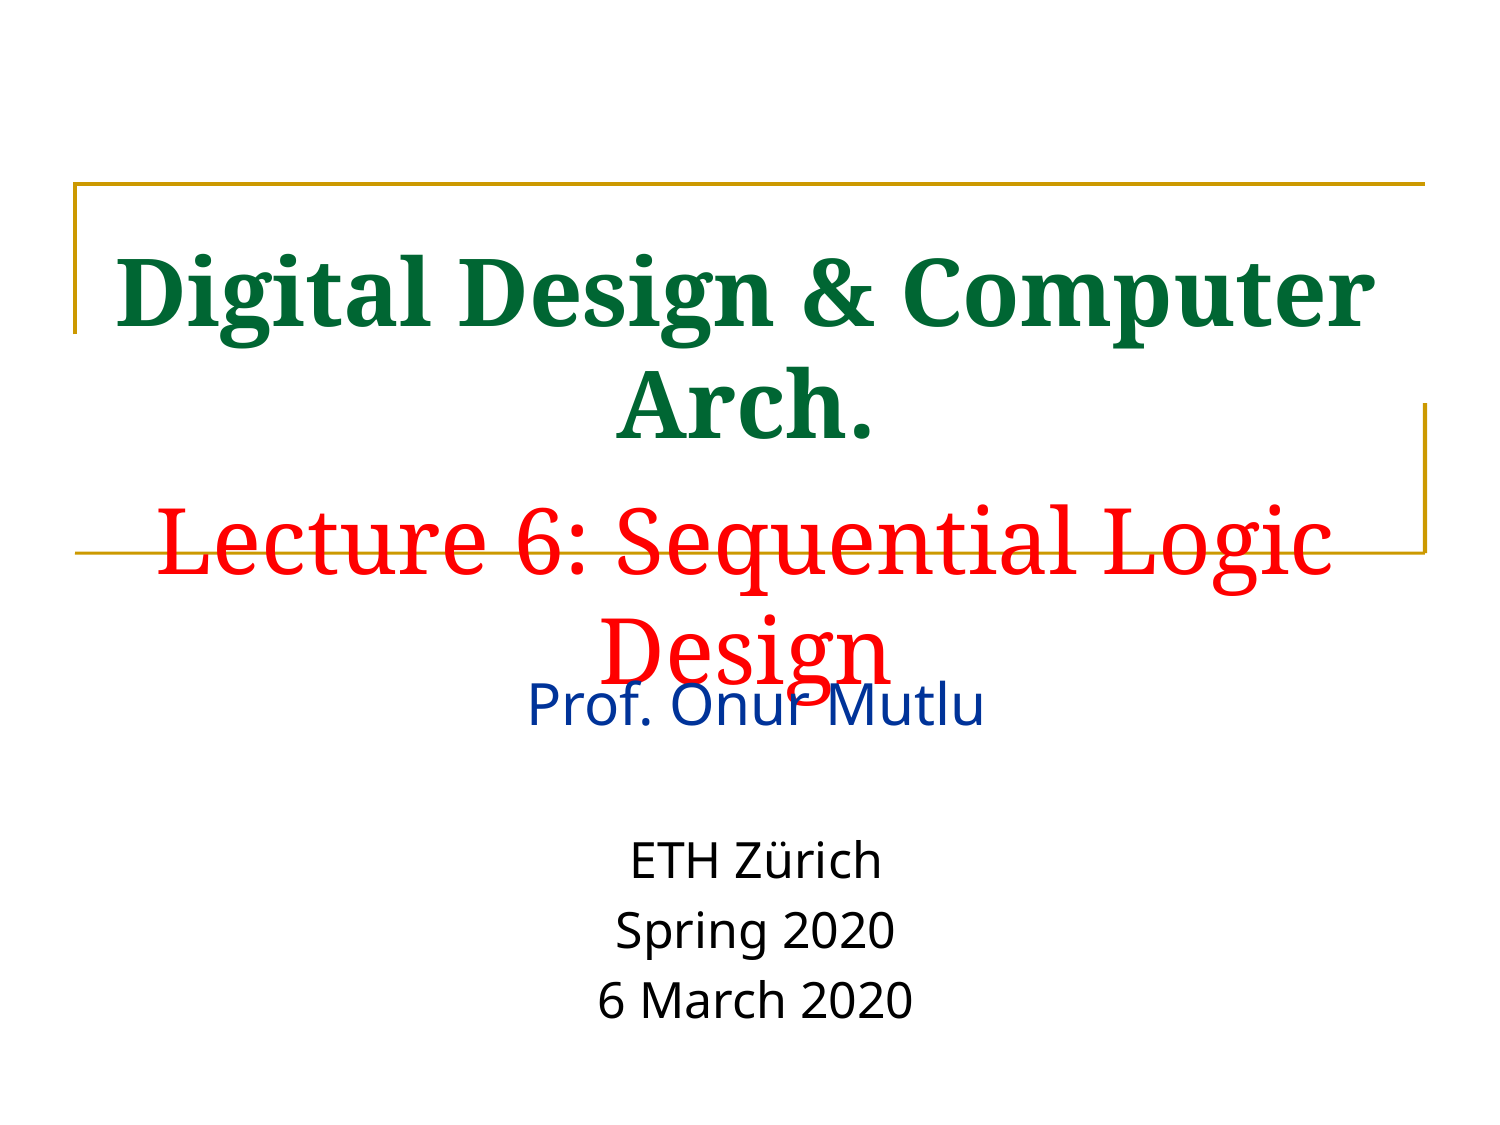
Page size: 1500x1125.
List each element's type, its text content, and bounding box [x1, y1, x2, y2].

subtitle Prof. Onur Mutlu ETH Zürich Spring 2020 6 March 2020 [112, 587, 1400, 1064]
title Digital Design & Computer Arch. Lecture 6: Sequential Logic Design [54, 105, 1438, 388]
